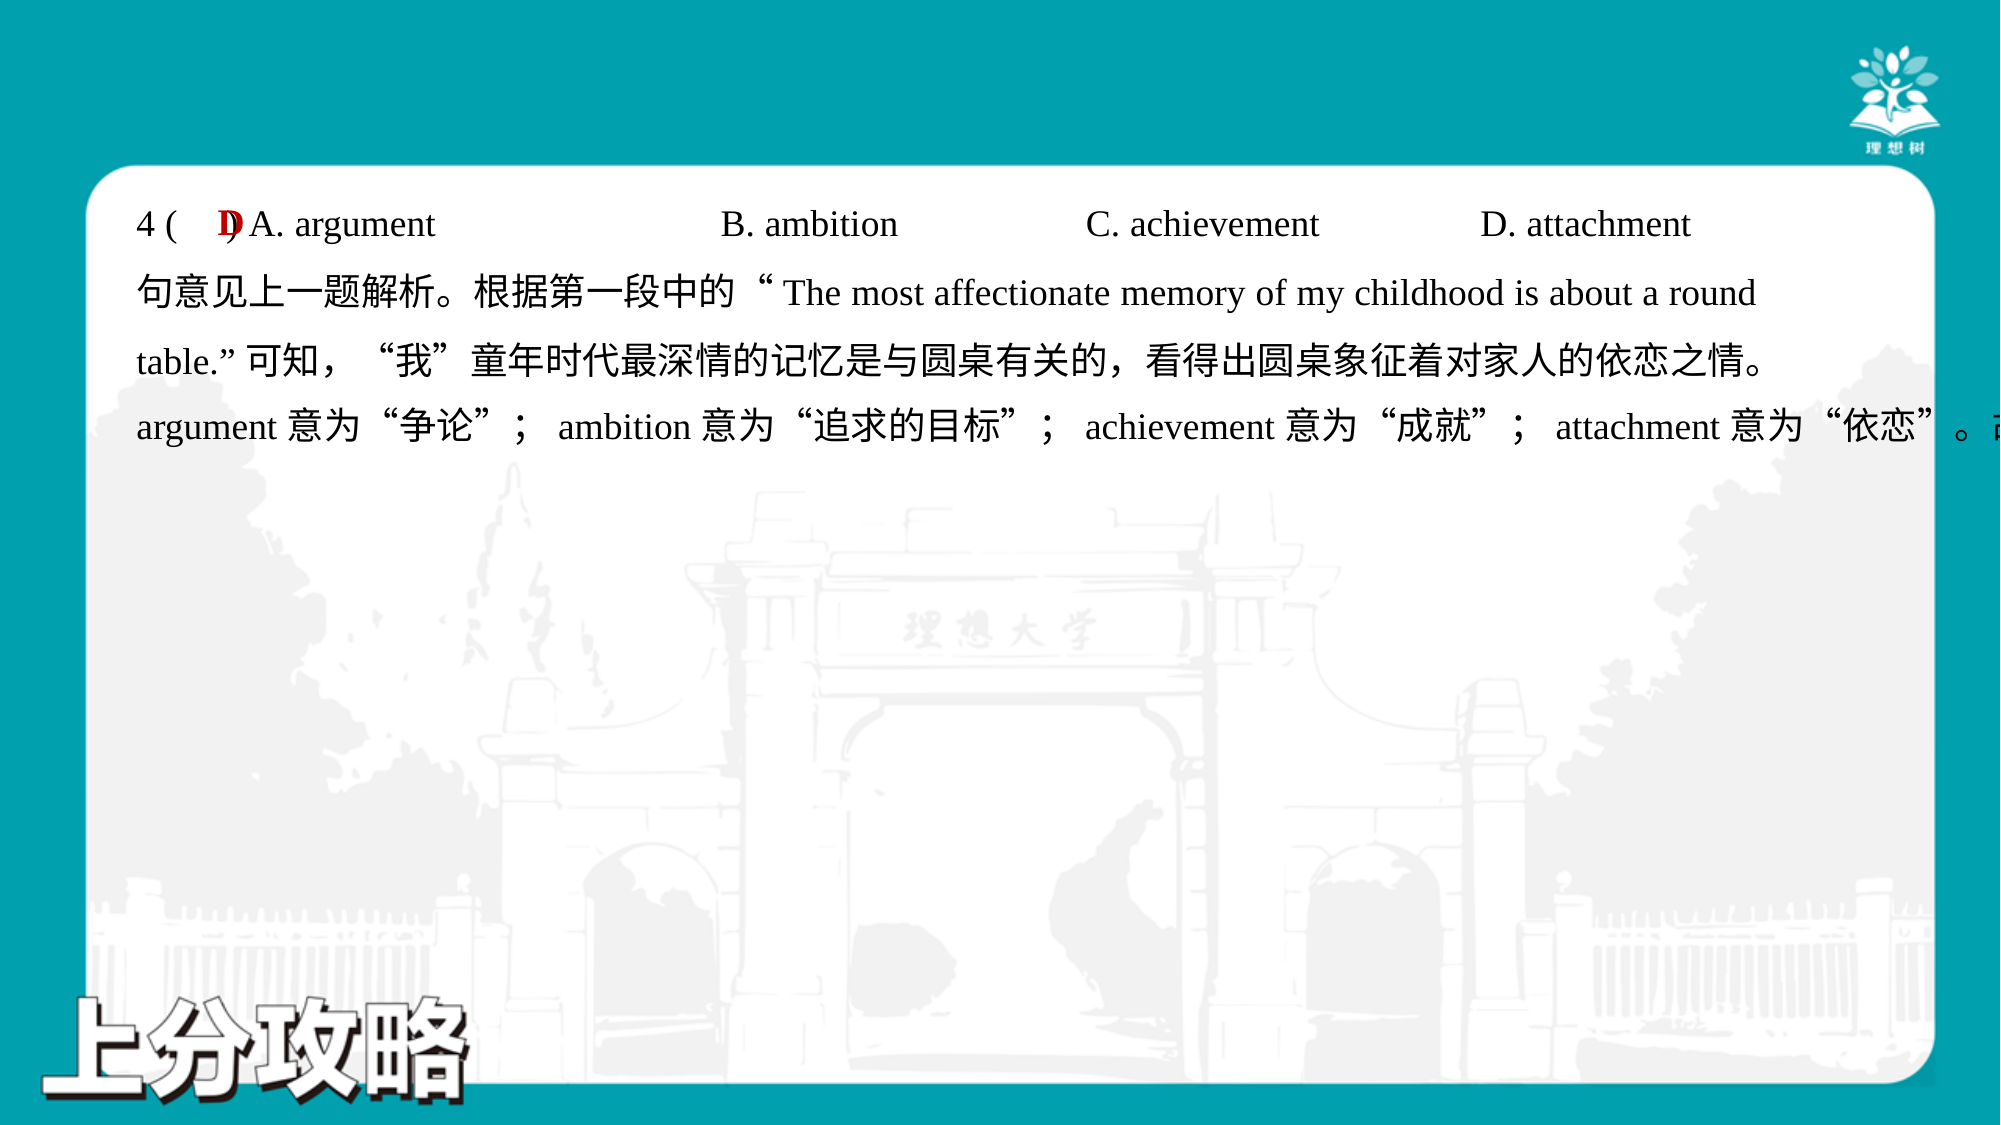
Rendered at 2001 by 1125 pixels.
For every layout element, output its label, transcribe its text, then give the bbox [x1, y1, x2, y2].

text_box D [204, 176, 259, 236]
text_box 4 ( ) A. argument B. ambition C. achievement D. attachment [136, 176, 1865, 237]
text_box 句意见上一题解析。根据第一段中的“The most affectionate memory of my childhood is about a round table.”可知，“我”童年时代最深情的记忆是与圆桌有关的，看得出圆桌象征着对家人的依恋之情。 argument意为“争论”；ambition意为“追求的目标”；achievement意为“成就”；attachment意为“依恋”。故选D项。 [136, 244, 1865, 441]
picture [0, 0, 2000, 1125]
